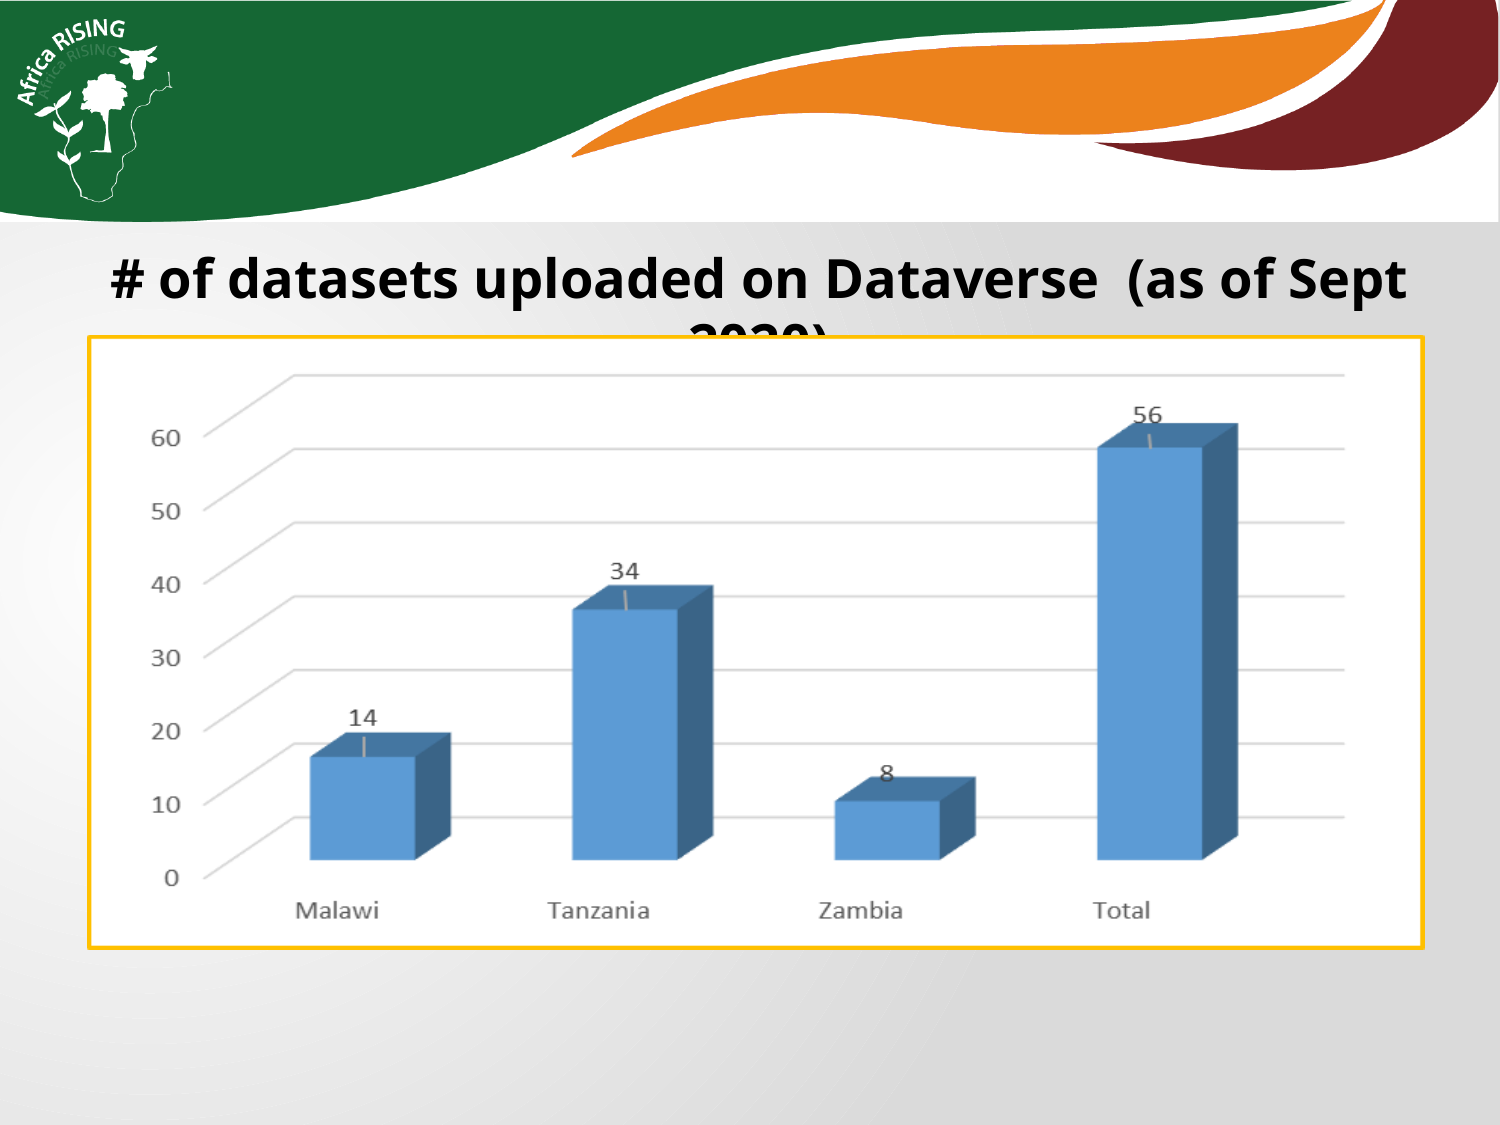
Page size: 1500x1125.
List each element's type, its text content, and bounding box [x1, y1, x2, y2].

picture [86, 335, 1426, 951]
list # of datasets uploaded on Dataverse (as of Sept 2020) [43, 237, 1457, 324]
picture [0, 0, 1499, 222]
